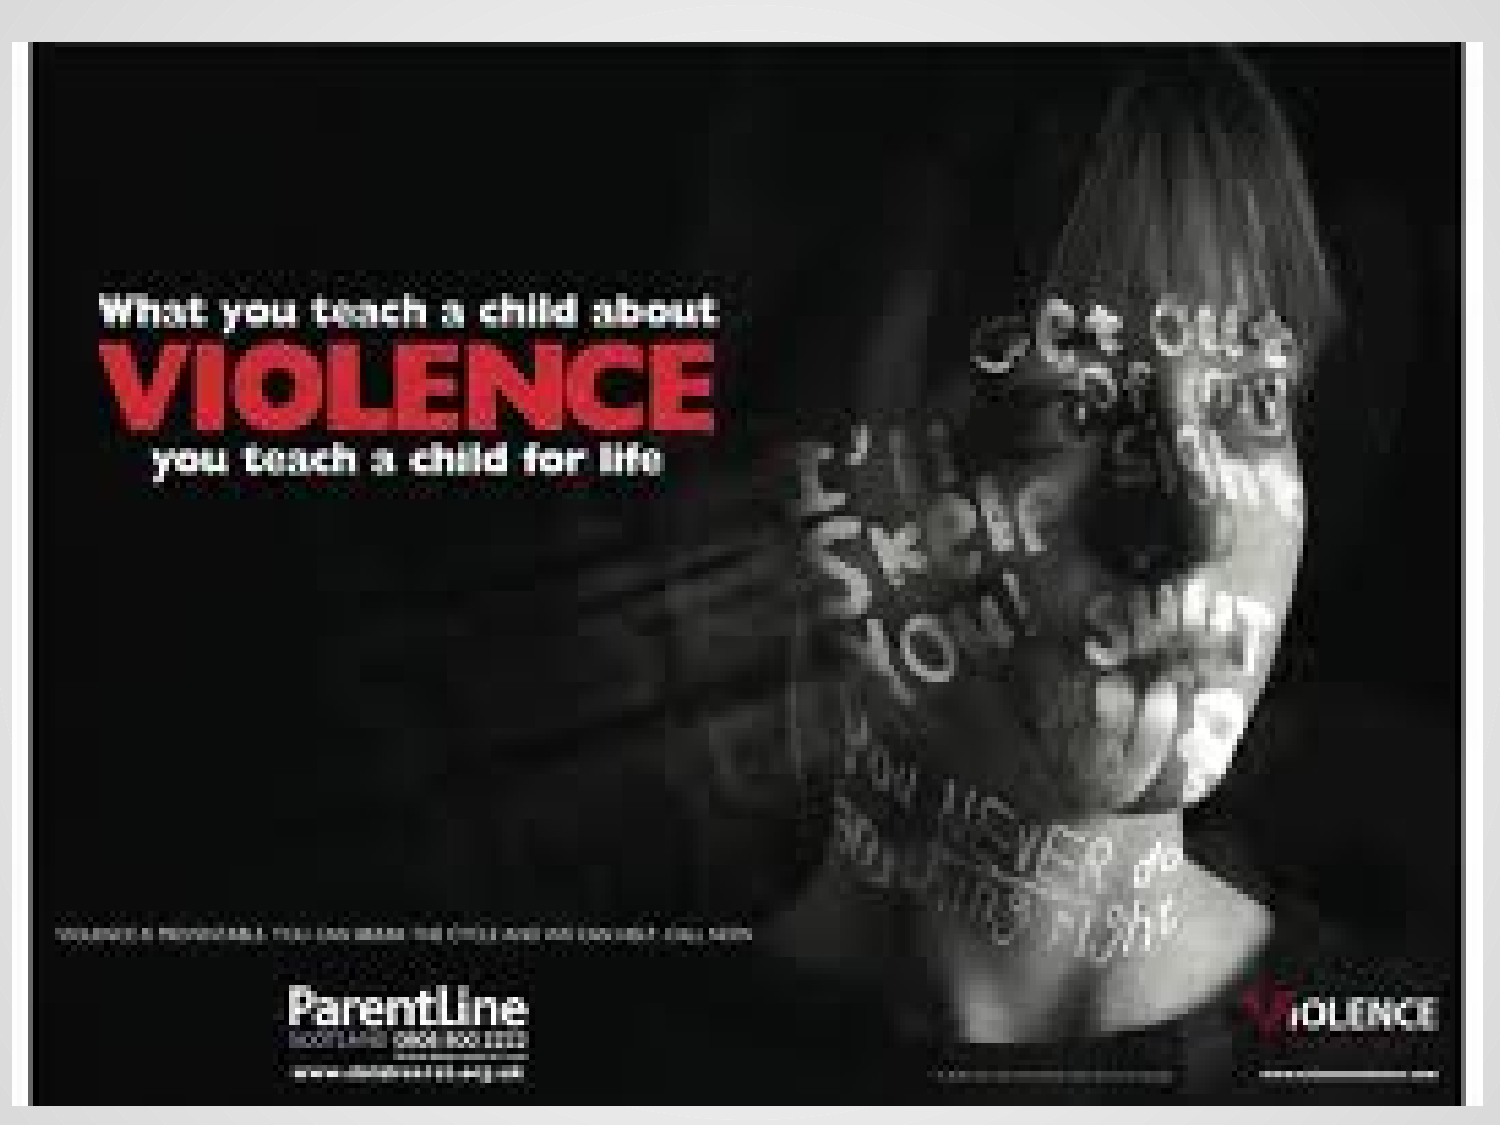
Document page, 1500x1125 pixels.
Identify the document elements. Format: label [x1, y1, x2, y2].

list [11, 42, 1483, 1107]
